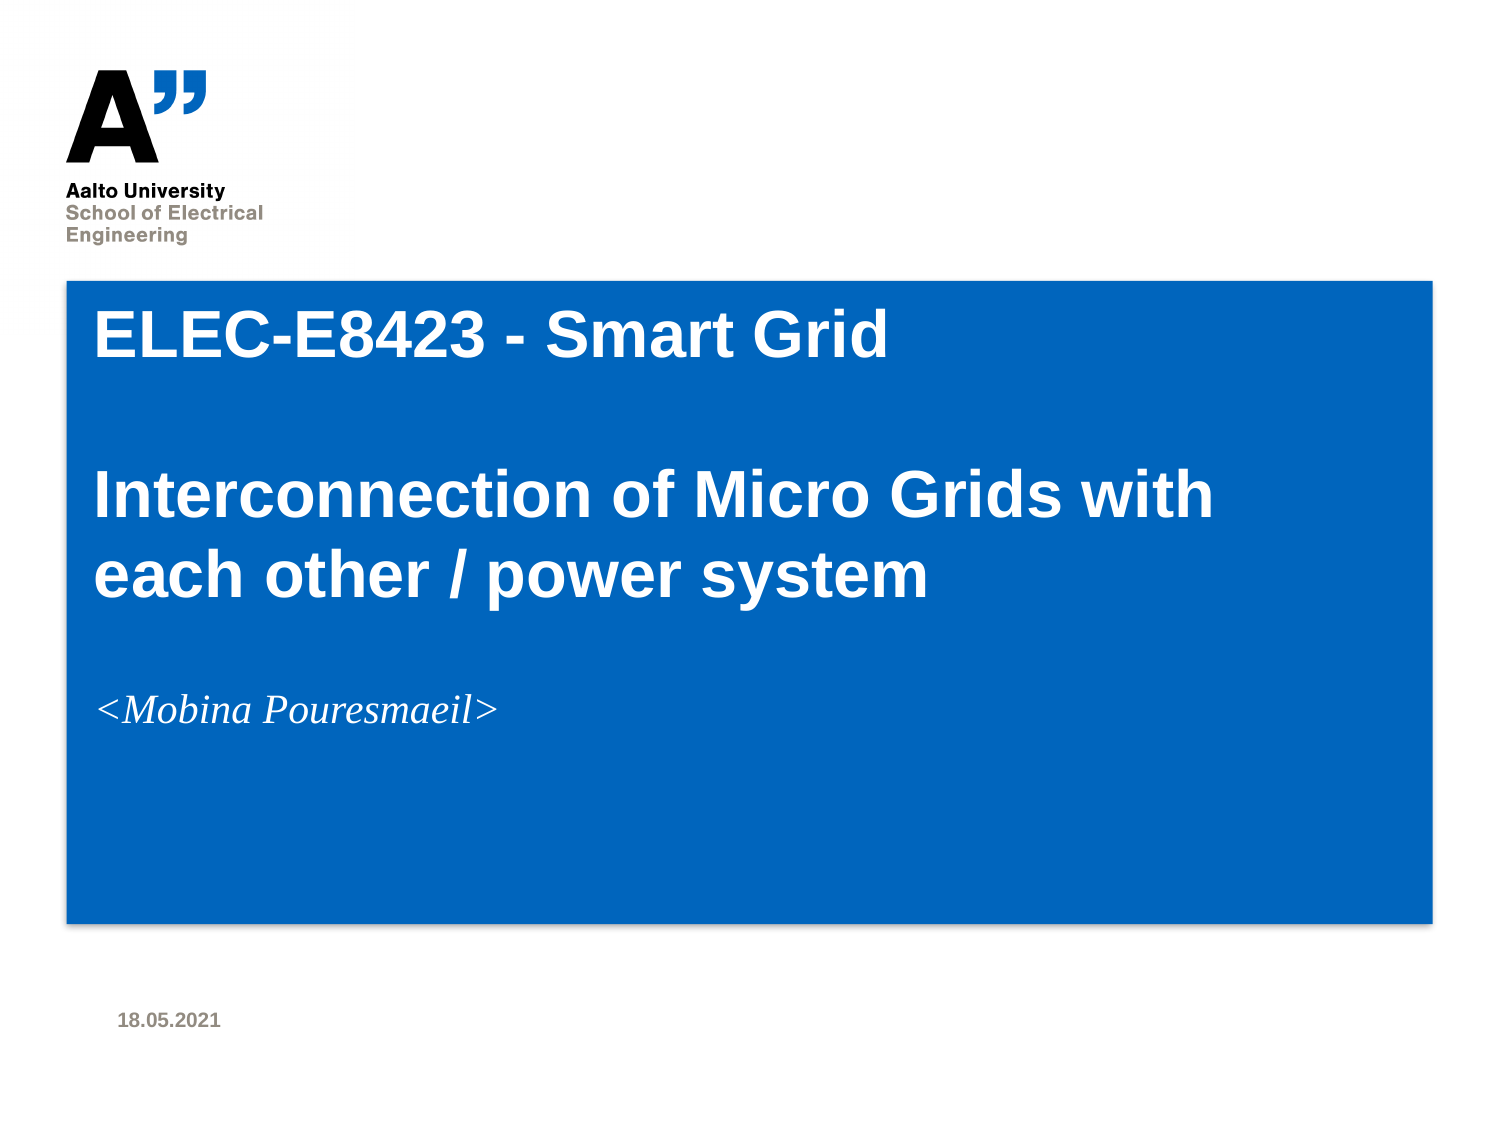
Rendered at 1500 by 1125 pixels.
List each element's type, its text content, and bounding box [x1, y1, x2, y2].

list 18.05.2021 [117, 1006, 450, 1082]
subtitle <Mobina Pouresmaeil> [93, 686, 1125, 904]
picture [0, 0, 355, 335]
title ELEC-E8423 - Smart Grid Interconnection of Micro Grids with each other / power system [93, 290, 1370, 687]
